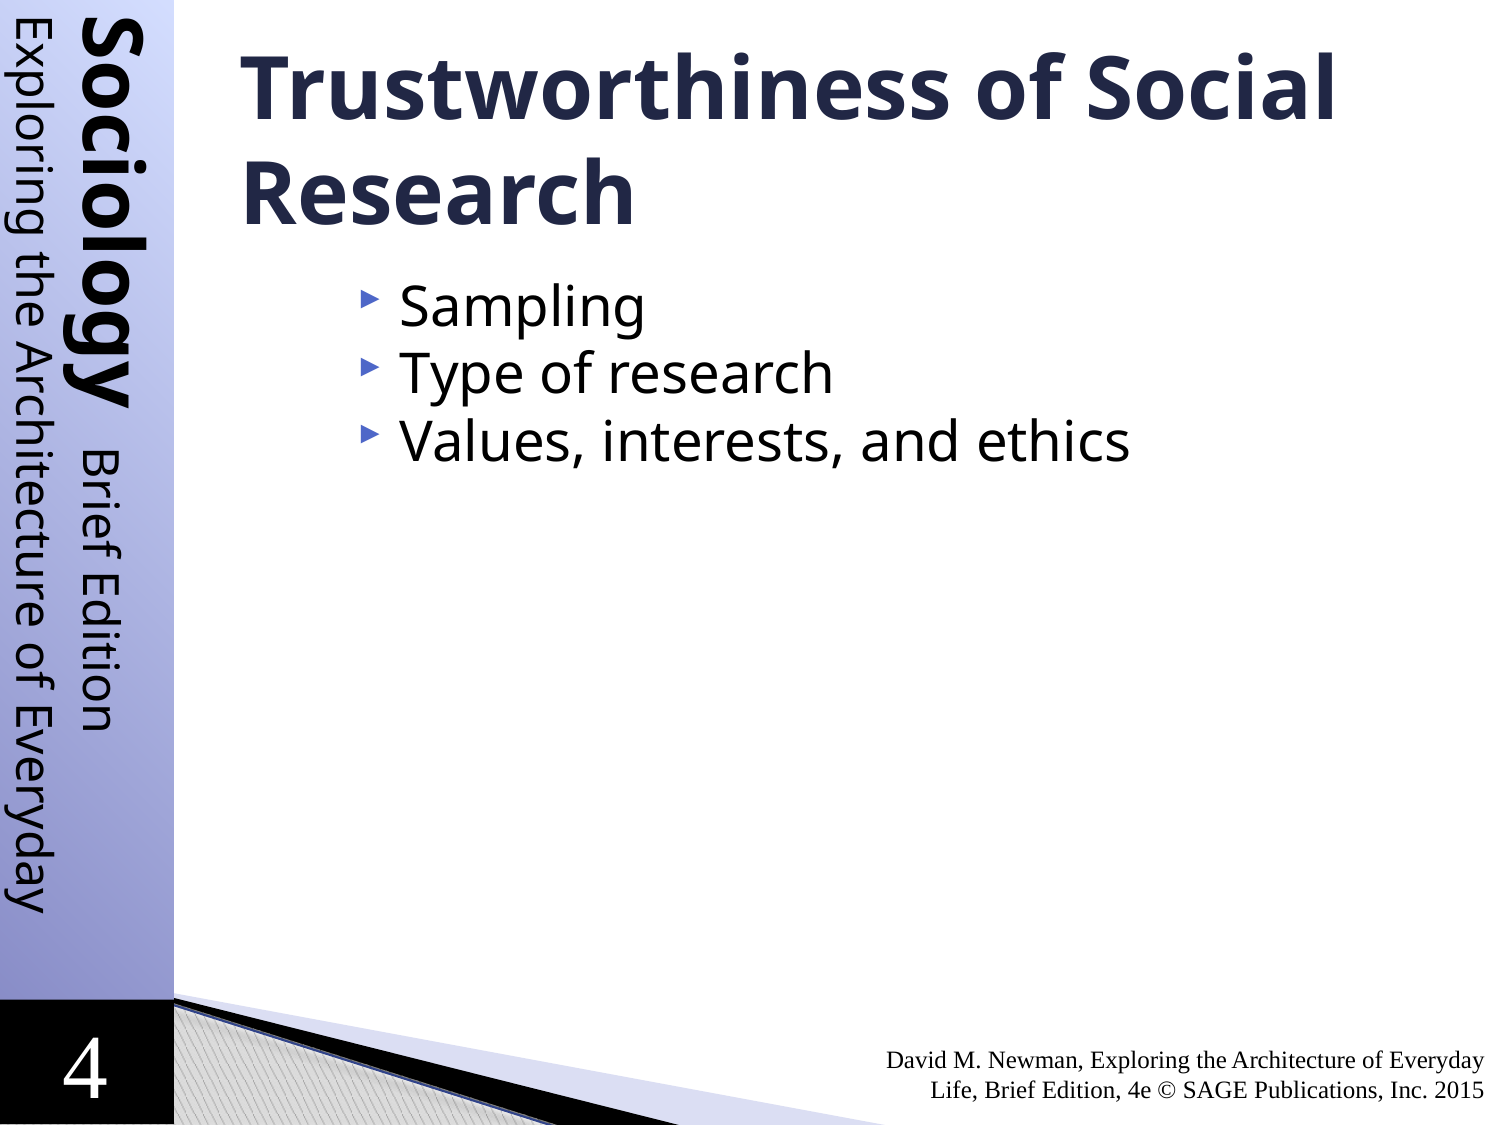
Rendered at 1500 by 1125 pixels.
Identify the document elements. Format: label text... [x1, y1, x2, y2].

title Trustworthiness of Social Research [225, 24, 1375, 263]
list Sampling Type of research Values, interests, and ethics [324, 262, 1500, 963]
footer David M. Newman, Exploring the Architecture of Everyday Life, Brief Edition, 4e © SAGE Publications, Inc. 2015 [849, 1051, 1500, 1112]
picture [174, 1003, 558, 1125]
